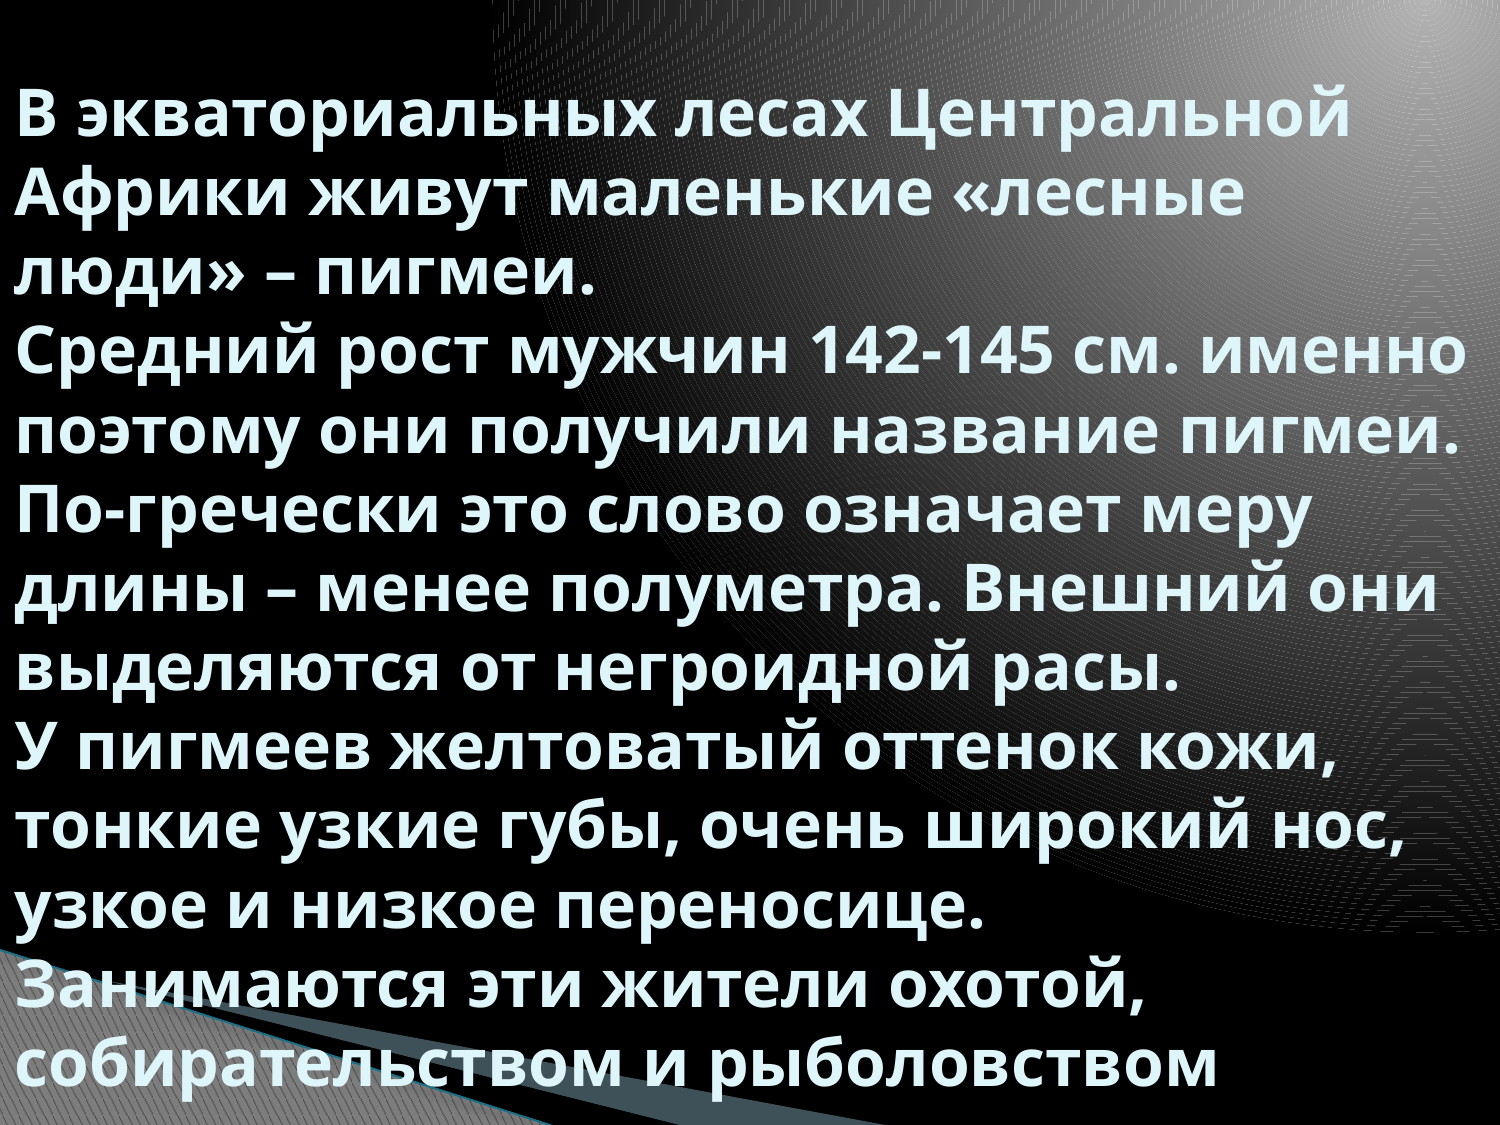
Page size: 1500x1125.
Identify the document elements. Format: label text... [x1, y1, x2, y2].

title В экваториальных лесах Центральной Африки живут маленькие «лесные люди» – пигмеи. Средний рост мужчин 142-145 см. именно поэтому они получили название пигмеи. По-гречески это слово означает меру длины – менее полуметра. Внешний они выделяются от негроидной расы. У пигмеев желтоватый оттенок кожи, тонкие узкие губы, очень широкий нос, узкое и низкое переносице. Занимаются эти жители охотой, собирательством и рыболовством [0, 45, 1500, 1125]
